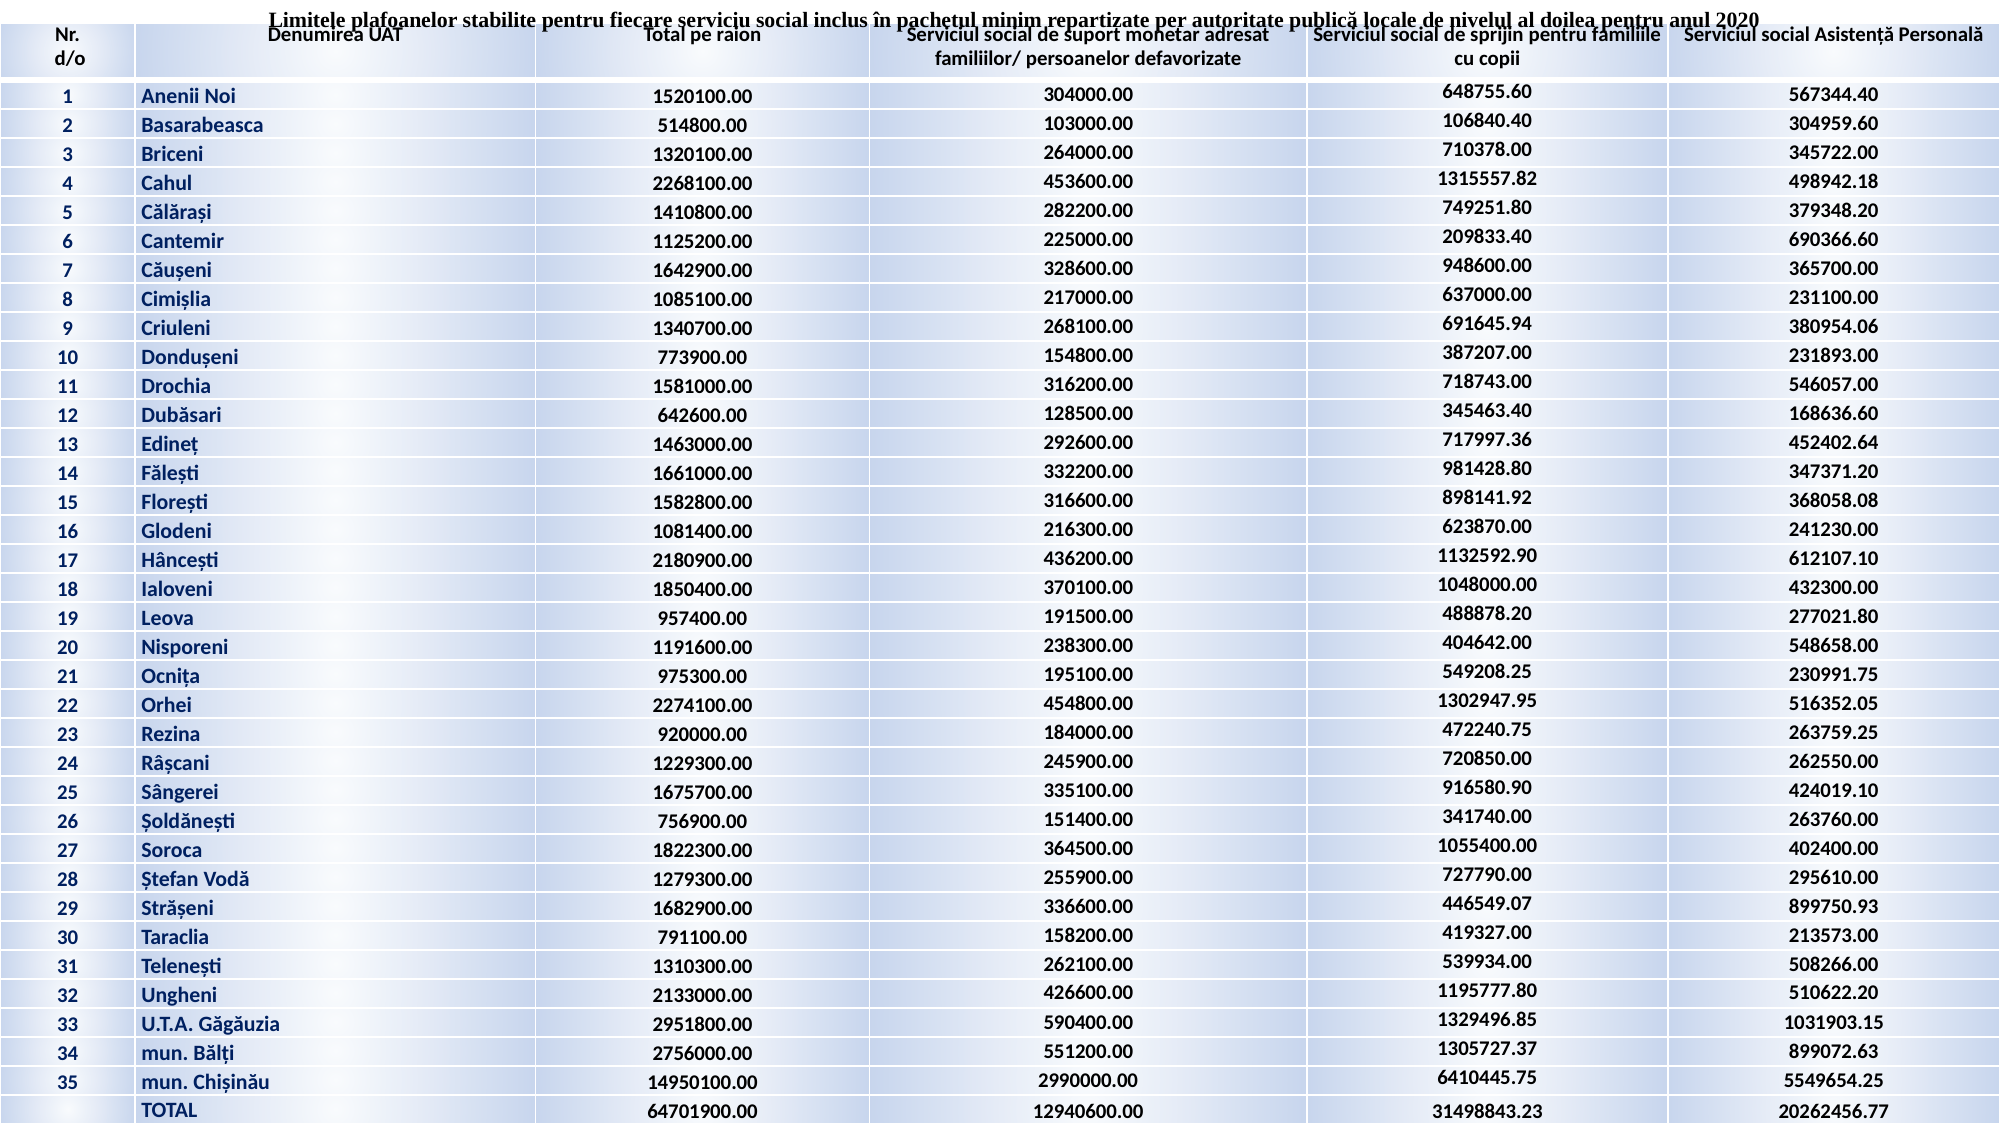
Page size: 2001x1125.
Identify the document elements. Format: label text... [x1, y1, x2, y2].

table_cell 225000.00 [870, 226, 1306, 253]
table_cell 454800.00 [870, 690, 1306, 717]
table_cell 217000.00 [870, 284, 1306, 311]
table_cell 1 [1, 83, 57, 108]
table_cell 21 [1, 661, 134, 688]
table_cell 472240.75 [1308, 719, 1667, 746]
table_cell 5 [1, 197, 134, 224]
table_cell 2274100.00 [536, 690, 869, 717]
table_cell 514800.00 [536, 120, 869, 137]
table_cell 213573.00 [1669, 922, 1999, 949]
table_cell 17 [1, 545, 134, 572]
table_cell mun. Chișinău [136, 1067, 535, 1094]
table_cell 103000.00 [870, 120, 1306, 137]
table_cell 364500.00 [870, 835, 1306, 862]
table_cell 546057.00 [1669, 371, 1999, 398]
table_cell 209833.40 [1308, 226, 1667, 253]
table_cell 8 [1, 284, 134, 311]
table_cell 335100.00 [870, 777, 1306, 804]
table_cell 419327.00 [1308, 922, 1667, 949]
table_cell 1675700.00 [536, 777, 869, 804]
table_cell Hâncești [136, 545, 535, 572]
table_cell Ștefan Vodă [136, 864, 535, 891]
table_cell TOTAL [136, 1096, 535, 1123]
table_cell Nisporeni [136, 632, 535, 659]
table_cell 717997.36 [1308, 429, 1667, 456]
table_cell 2 [1, 110, 134, 137]
table_cell 612107.10 [1669, 545, 1999, 572]
table_cell 5549654.25 [1669, 1067, 1999, 1094]
table_cell 347371.20 [1669, 458, 1999, 485]
table_cell 195100.00 [870, 661, 1306, 688]
table_cell 1582800.00 [536, 487, 869, 514]
table_cell 64701900.00 [536, 1096, 869, 1123]
table_cell 1081400.00 [536, 516, 869, 543]
table_cell 567344.40 [1975, 83, 1999, 108]
table_cell Căușeni [136, 255, 535, 282]
table_cell 1085100.00 [536, 284, 869, 311]
table_cell 345463.40 [1308, 400, 1667, 427]
table_cell 191500.00 [870, 603, 1306, 630]
table_cell 1642900.00 [536, 255, 869, 282]
table_cell 1850400.00 [536, 574, 869, 601]
table_cell 773900.00 [536, 342, 869, 369]
table_cell 31 [1, 951, 134, 978]
table_cell 32 [1, 980, 134, 1007]
table_cell Edineț [136, 429, 535, 456]
table_cell 2990000.00 [870, 1067, 1306, 1094]
table_cell Soroca [136, 835, 535, 862]
table_cell 282200.00 [870, 197, 1306, 224]
table_cell Rezina [136, 719, 535, 746]
title Limitele plafoanelor stabilite pentru fiecare serviciu social inclus în pachetul minim repartizate per autoritate publică locale de nivelul al doilea pentru anul 2020 [57, 0, 1975, 120]
table_cell 20262456.77 [1669, 1096, 1999, 1123]
table_cell 245900.00 [870, 748, 1306, 775]
table_cell 264000.00 [870, 139, 1306, 166]
table_cell 404642.00 [1308, 632, 1667, 659]
table_cell Ialoveni [136, 574, 535, 601]
table_cell 231100.00 [1669, 284, 1999, 311]
table_cell 230991.75 [1669, 661, 1999, 688]
table_cell 26 [1, 806, 134, 833]
table_cell Criuleni [136, 313, 535, 340]
table_cell [1, 1096, 134, 1123]
table_cell 898141.92 [1308, 487, 1667, 514]
table_cell Glodeni [136, 516, 535, 543]
table_cell 1055400.00 [1308, 835, 1667, 862]
table_cell 916580.90 [1308, 777, 1667, 804]
table_cell Cantemir [136, 226, 535, 253]
table_header Serviciul social Asistență Personală [1975, 24, 1999, 77]
table_cell 453600.00 [870, 168, 1306, 195]
table_cell Dondușeni [136, 342, 535, 369]
table_cell 255900.00 [870, 864, 1306, 891]
table_cell 1661000.00 [536, 458, 869, 485]
table_cell 154800.00 [870, 342, 1306, 369]
table_cell 920000.00 [536, 719, 869, 746]
table_cell 549208.25 [1308, 661, 1667, 688]
table_cell Șoldănești [136, 806, 535, 833]
table_cell 1315557.82 [1308, 168, 1667, 195]
table_cell 718743.00 [1308, 371, 1667, 398]
table_cell 262100.00 [870, 951, 1306, 978]
table_cell 1682900.00 [536, 893, 869, 920]
table_cell 6410445.75 [1308, 1067, 1667, 1094]
table_cell 365700.00 [1669, 255, 1999, 282]
table_cell 488878.20 [1308, 603, 1667, 630]
table_cell 510622.20 [1669, 980, 1999, 1007]
table_cell 1048000.00 [1308, 574, 1667, 601]
table_cell Leova [136, 603, 535, 630]
table_cell 370100.00 [870, 574, 1306, 601]
table_cell 791100.00 [536, 922, 869, 949]
table_cell Sângerei [136, 777, 535, 804]
table_cell 316200.00 [870, 371, 1306, 398]
table_cell 2951800.00 [536, 1009, 869, 1036]
table_cell 10 [1, 342, 134, 369]
table_header Nr. d/o [1, 24, 57, 77]
table_cell 899750.93 [1669, 893, 1999, 920]
table_cell 262550.00 [1669, 748, 1999, 775]
table_cell 316600.00 [870, 487, 1306, 514]
table_cell 1132592.90 [1308, 545, 1667, 572]
table_cell 332200.00 [870, 458, 1306, 485]
table_cell 498942.18 [1669, 168, 1999, 195]
table_cell 637000.00 [1308, 284, 1667, 311]
table_cell 975300.00 [536, 661, 869, 688]
table_cell 14950100.00 [536, 1067, 869, 1094]
table_cell 1195777.80 [1308, 980, 1667, 1007]
table_cell 106840.40 [1308, 120, 1667, 137]
table_cell 216300.00 [870, 516, 1306, 543]
table_cell 6 [1, 226, 134, 253]
table_cell 691645.94 [1308, 313, 1667, 340]
table_cell 13 [1, 429, 134, 456]
table_cell 18 [1, 574, 134, 601]
table_cell Briceni [136, 139, 535, 166]
table_cell 1329496.85 [1308, 1009, 1667, 1036]
table_cell 2756000.00 [536, 1038, 869, 1065]
table_cell 12 [1, 400, 134, 427]
table_cell 436200.00 [870, 545, 1306, 572]
table_cell 452402.64 [1669, 429, 1999, 456]
table_cell 1125200.00 [536, 226, 869, 253]
table_cell 710378.00 [1308, 139, 1667, 166]
table_cell 1031903.15 [1669, 1009, 1999, 1036]
table_cell 27 [1, 835, 134, 862]
table_cell 756900.00 [536, 806, 869, 833]
table_cell 25 [1, 777, 134, 804]
table_cell 238300.00 [870, 632, 1306, 659]
table_cell 1822300.00 [536, 835, 869, 862]
table_cell 14 [1, 458, 134, 485]
table_cell 642600.00 [536, 400, 869, 427]
table_cell 720850.00 [1308, 748, 1667, 775]
table_cell 12940600.00 [870, 1096, 1306, 1123]
table_cell 151400.00 [870, 806, 1306, 833]
table_cell 11 [1, 371, 134, 398]
table_cell mun. Bălți [136, 1038, 535, 1065]
table_cell 2180900.00 [536, 545, 869, 572]
table_cell Telenești [136, 951, 535, 978]
table_cell 9 [1, 313, 134, 340]
table_cell 263759.25 [1669, 719, 1999, 746]
table_cell 263760.00 [1669, 806, 1999, 833]
table_cell 379348.20 [1669, 197, 1999, 224]
table_cell 981428.80 [1308, 458, 1667, 485]
table_cell Ungheni [136, 980, 535, 1007]
table_cell 380954.06 [1669, 313, 1999, 340]
table_cell 241230.00 [1669, 516, 1999, 543]
table_cell 4 [1, 168, 134, 195]
table_cell 1310300.00 [536, 951, 869, 978]
table_cell 33 [1, 1009, 134, 1036]
table_cell 16 [1, 516, 134, 543]
table_cell 7 [1, 255, 134, 282]
table_cell 690366.60 [1669, 226, 1999, 253]
table_cell 345722.00 [1669, 139, 1999, 166]
table_cell 1581000.00 [536, 371, 869, 398]
table_cell 3 [1, 139, 134, 166]
table_cell 34 [1, 1038, 134, 1065]
table_cell 1463000.00 [536, 429, 869, 456]
table_cell 277021.80 [1669, 603, 1999, 630]
table_cell 508266.00 [1669, 951, 1999, 978]
table_cell U.T.A. Găgăuzia [136, 1009, 535, 1036]
table_cell 1305727.37 [1308, 1038, 1667, 1065]
table_cell 368058.08 [1669, 487, 1999, 514]
table_cell 899072.63 [1669, 1038, 1999, 1065]
table_cell 623870.00 [1308, 516, 1667, 543]
table_cell 31498843.23 [1308, 1096, 1667, 1123]
table_cell 1340700.00 [536, 313, 869, 340]
table_cell 402400.00 [1669, 835, 1999, 862]
table_cell 551200.00 [870, 1038, 1306, 1065]
table_cell Strășeni [136, 893, 535, 920]
table_cell 548658.00 [1669, 632, 1999, 659]
table_cell 590400.00 [870, 1009, 1306, 1036]
table_cell 1302947.95 [1308, 690, 1667, 717]
table_cell 1191600.00 [536, 632, 869, 659]
table_cell Fălești [136, 458, 535, 485]
table_cell 387207.00 [1308, 342, 1667, 369]
table_cell 184000.00 [870, 719, 1306, 746]
table_cell 19 [1, 603, 134, 630]
table_cell 231893.00 [1669, 342, 1999, 369]
table_cell 29 [1, 893, 134, 920]
table_cell Cimișlia [136, 284, 535, 311]
table_cell Florești [136, 487, 535, 514]
table_cell 432300.00 [1669, 574, 1999, 601]
table_cell 2133000.00 [536, 980, 869, 1007]
table_cell 948600.00 [1308, 255, 1667, 282]
table_cell 24 [1, 748, 134, 775]
table_cell 22 [1, 690, 134, 717]
table_cell 426600.00 [870, 980, 1306, 1007]
table_cell 341740.00 [1308, 806, 1667, 833]
table_cell 23 [1, 719, 134, 746]
table_cell 336600.00 [870, 893, 1306, 920]
table_cell 1279300.00 [536, 864, 869, 891]
table_cell 424019.10 [1669, 777, 1999, 804]
table_cell 158200.00 [870, 922, 1306, 949]
table_cell Orhei [136, 690, 535, 717]
table_cell 727790.00 [1308, 864, 1667, 891]
table_cell 516352.05 [1669, 690, 1999, 717]
table_cell 128500.00 [870, 400, 1306, 427]
table_cell 28 [1, 864, 134, 891]
table_cell 35 [1, 1067, 134, 1094]
table_cell 539934.00 [1308, 951, 1667, 978]
table_cell Cahul [136, 168, 535, 195]
table_cell 20 [1, 632, 134, 659]
table_cell 304959.60 [1669, 110, 1999, 137]
table_cell Taraclia [136, 922, 535, 949]
table_cell 1410800.00 [536, 197, 869, 224]
table_cell 749251.80 [1308, 197, 1667, 224]
table_cell Călărași [136, 197, 535, 224]
table_cell Ocnița [136, 661, 535, 688]
table_cell 292600.00 [870, 429, 1306, 456]
table_cell 2268100.00 [536, 168, 869, 195]
table_cell 1229300.00 [536, 748, 869, 775]
table_cell 268100.00 [870, 313, 1306, 340]
table_cell Basarabeasca [136, 120, 535, 137]
table_cell 328600.00 [870, 255, 1306, 282]
table_cell 446549.07 [1308, 893, 1667, 920]
table_cell Drochia [136, 371, 535, 398]
table_cell Râșcani [136, 748, 535, 775]
table_cell 168636.60 [1669, 400, 1999, 427]
table_cell 295610.00 [1669, 864, 1999, 891]
table_cell 957400.00 [536, 603, 869, 630]
table_cell 30 [1, 922, 134, 949]
table_cell Dubăsari [136, 400, 535, 427]
table_cell 1320100.00 [536, 139, 869, 166]
table_cell 15 [1, 487, 134, 514]
